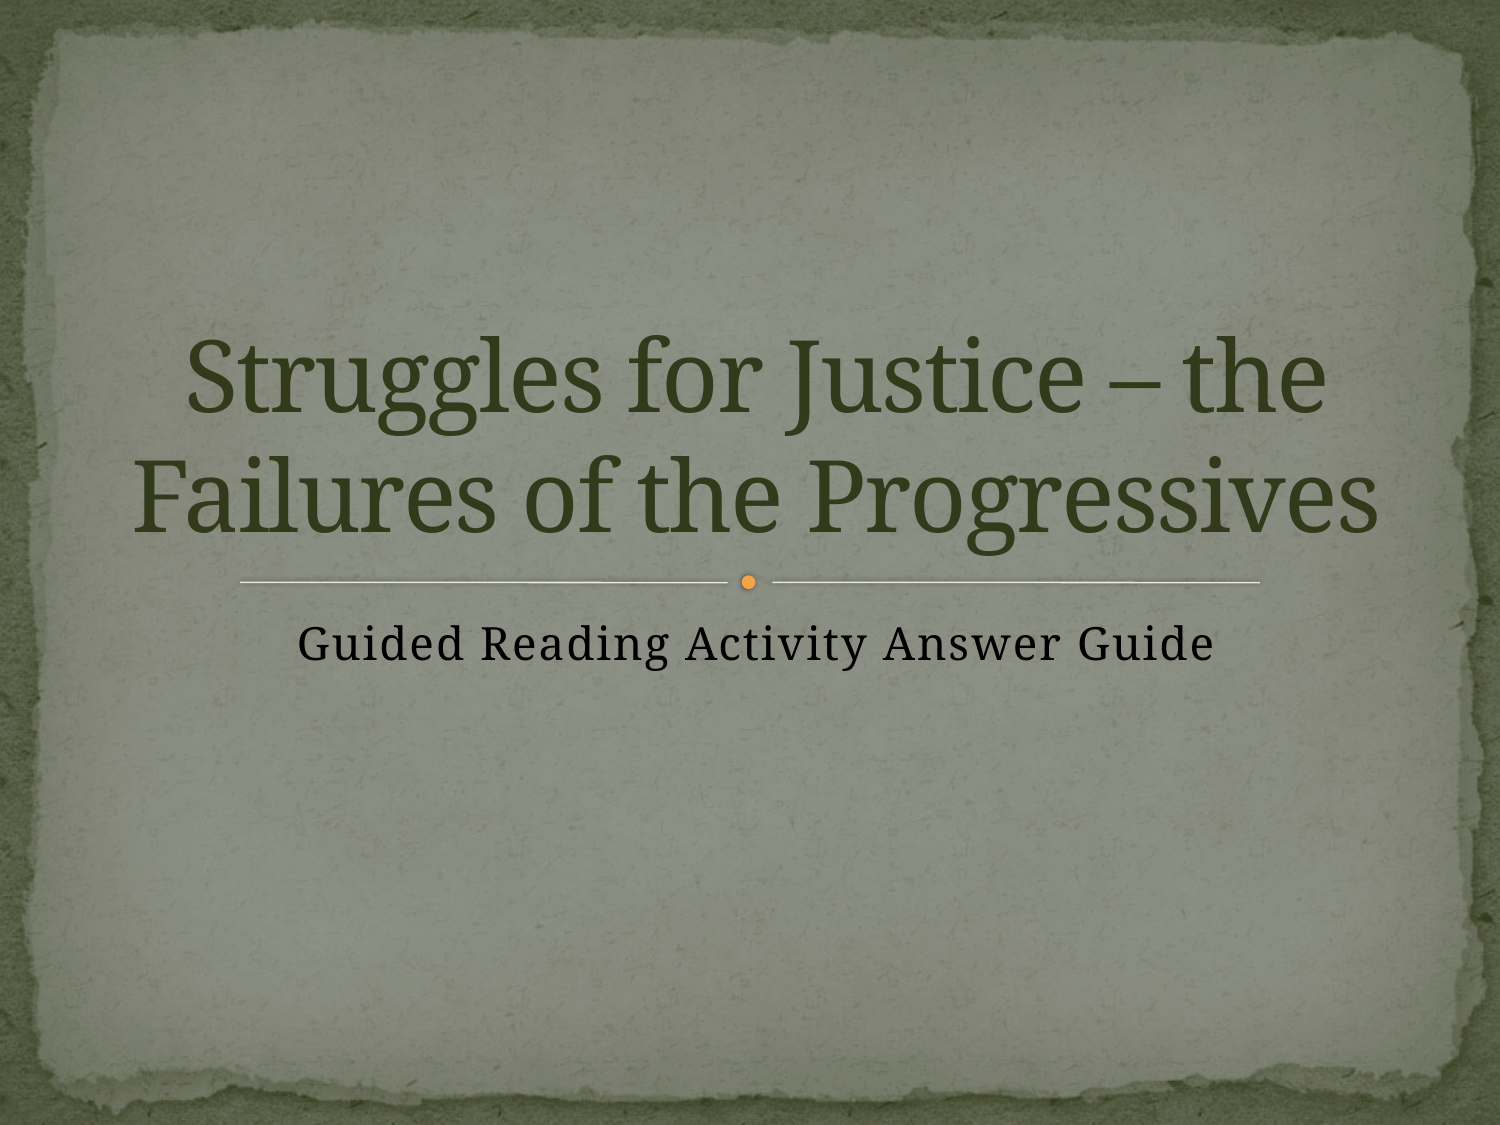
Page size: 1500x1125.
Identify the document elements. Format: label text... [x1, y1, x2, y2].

subtitle Guided Reading Activity Answer Guide [75, 606, 1438, 795]
title Struggles for Justice – the Failures of the Progressives [74, 235, 1438, 561]
